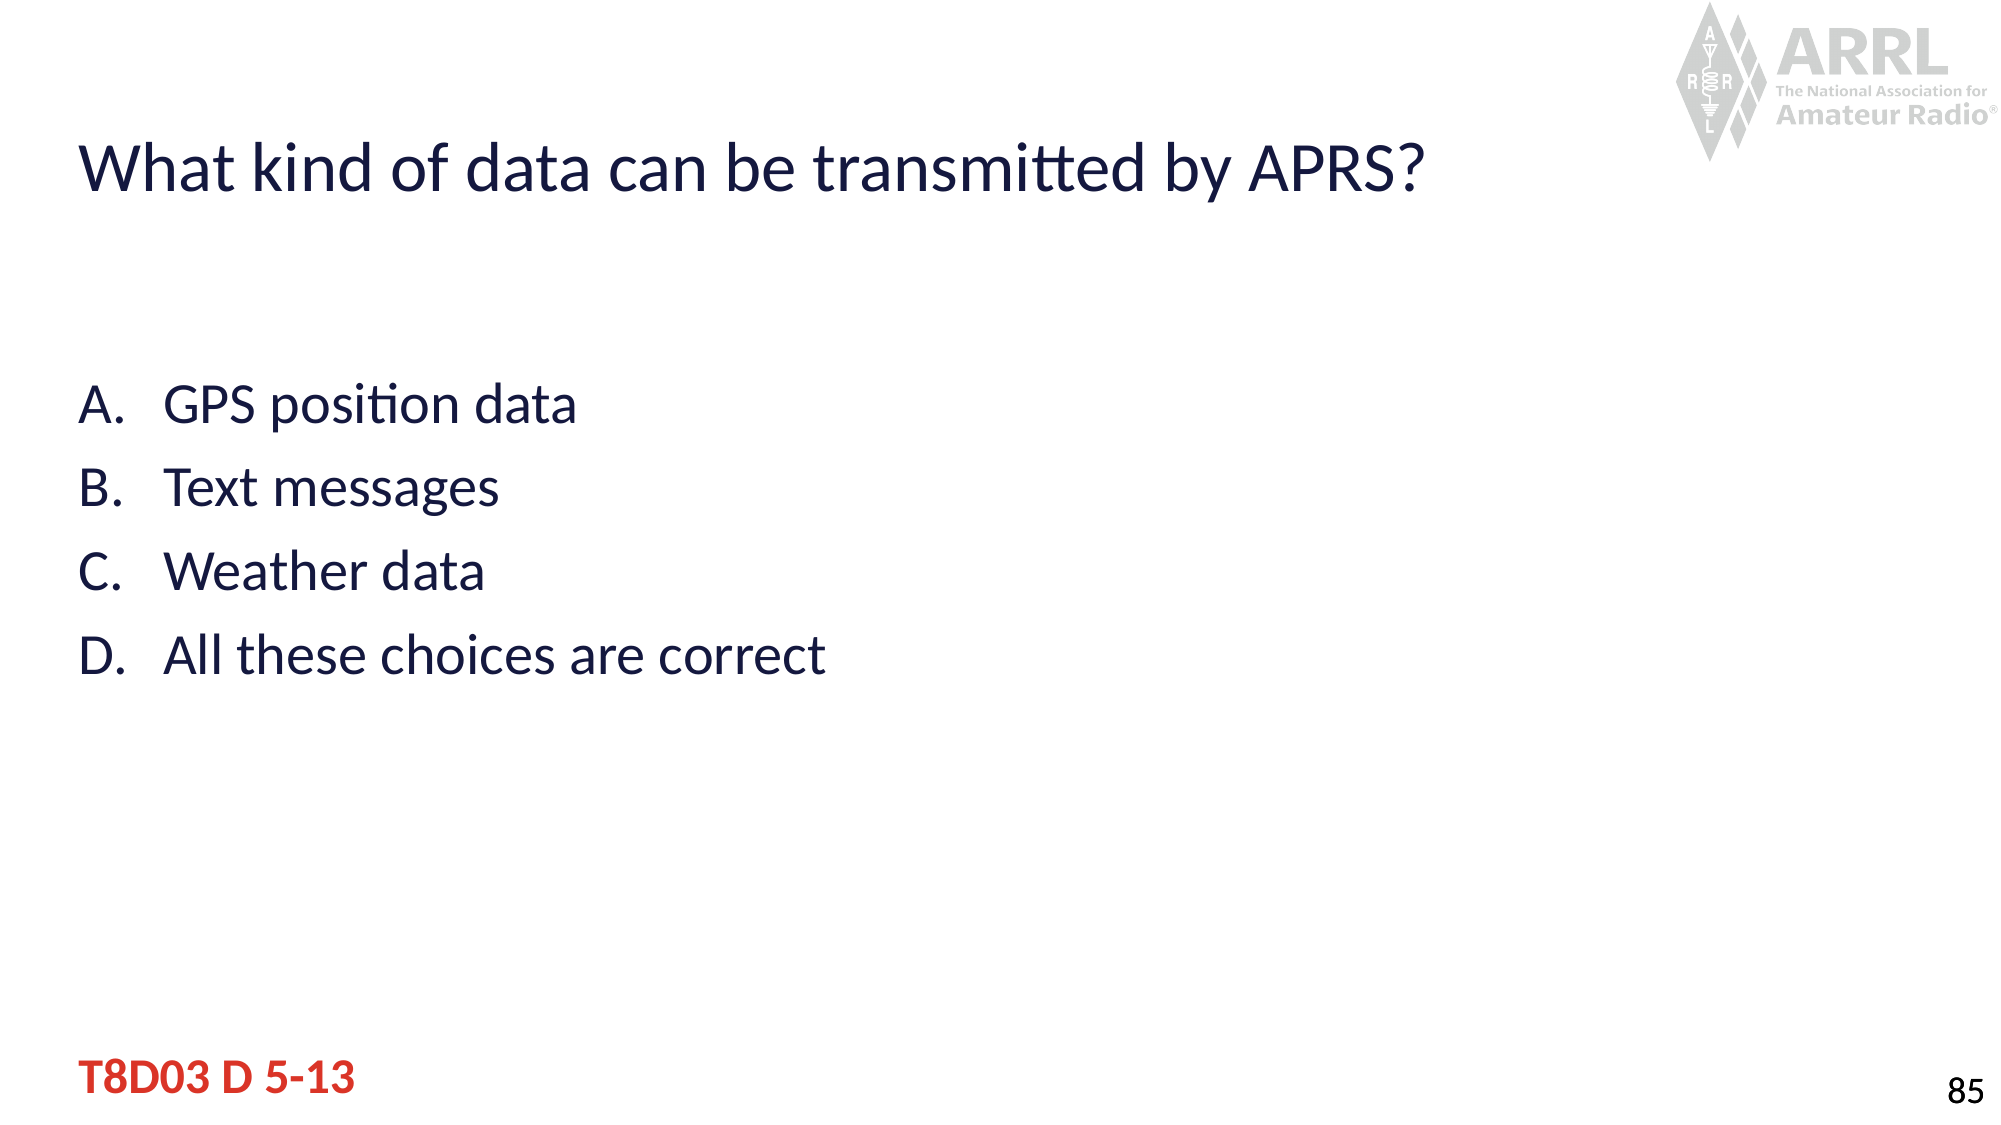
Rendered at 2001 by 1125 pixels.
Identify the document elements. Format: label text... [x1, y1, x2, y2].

title What kind of data can be transmitted by APRS? [63, 59, 1863, 278]
picture [1674, 0, 2000, 164]
text_box T8D03 D 5-13 [63, 1036, 921, 1112]
list GPS position data Text messages Weather data All these choices are correct [63, 365, 1863, 989]
